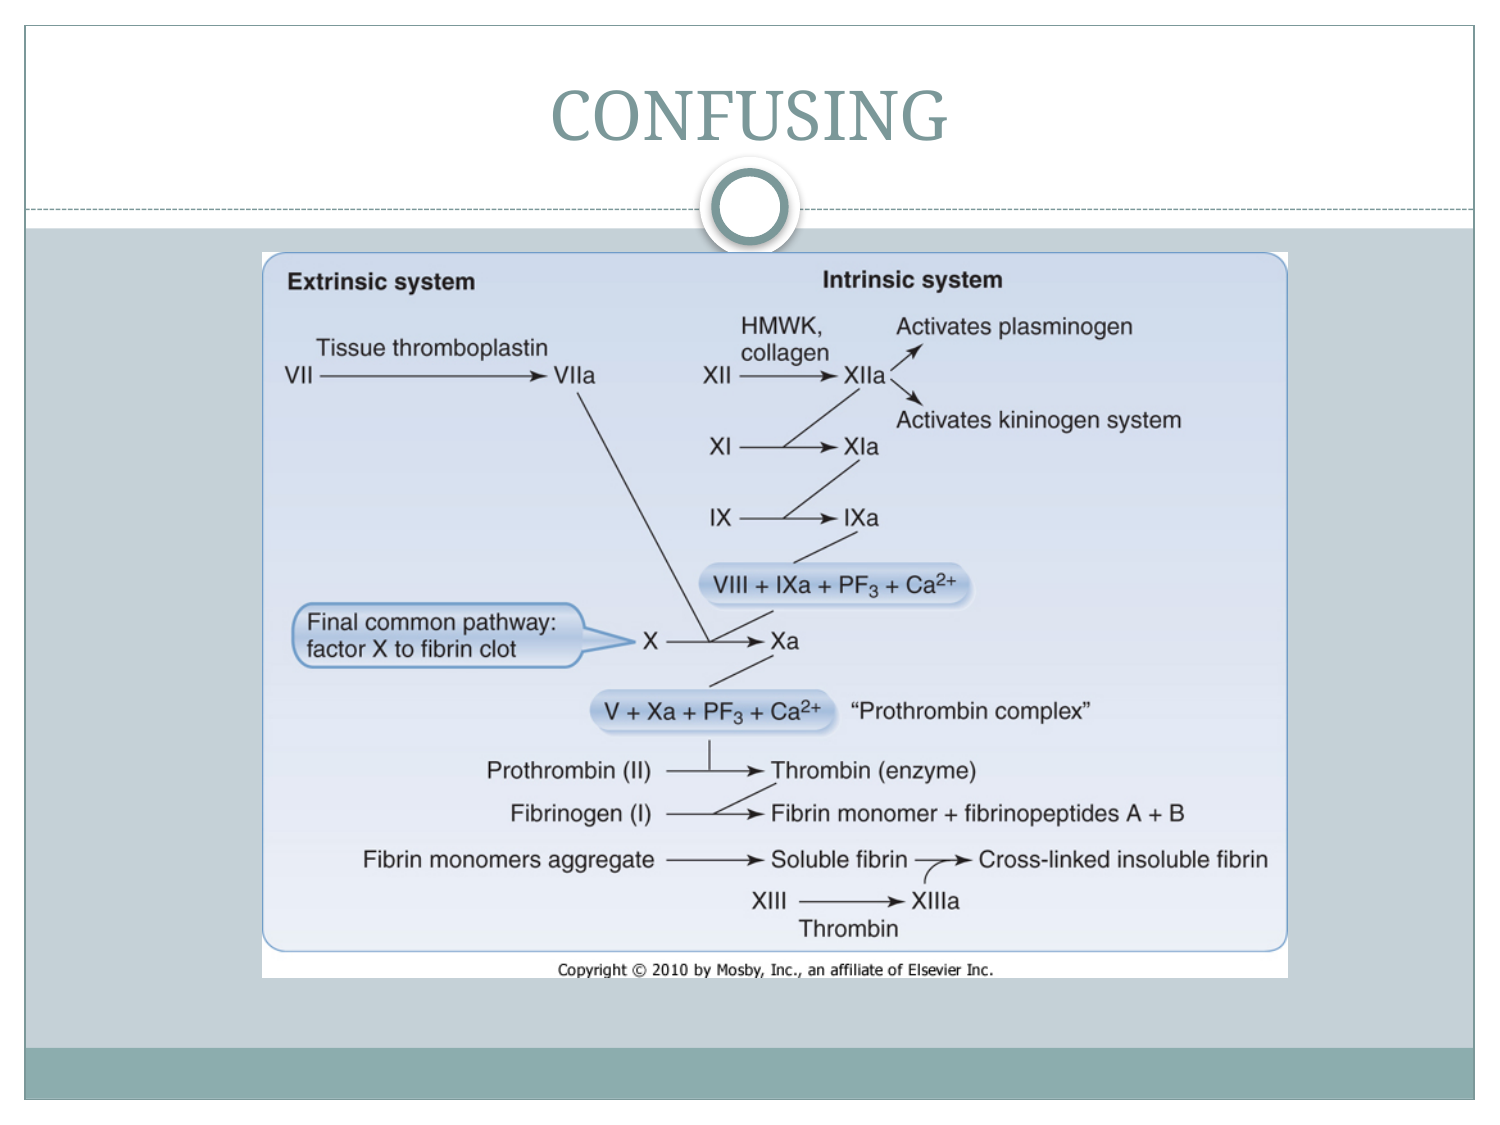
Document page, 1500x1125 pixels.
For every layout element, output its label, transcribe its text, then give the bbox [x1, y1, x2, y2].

picture [262, 252, 1288, 978]
title CONFUSING [49, 37, 1450, 162]
